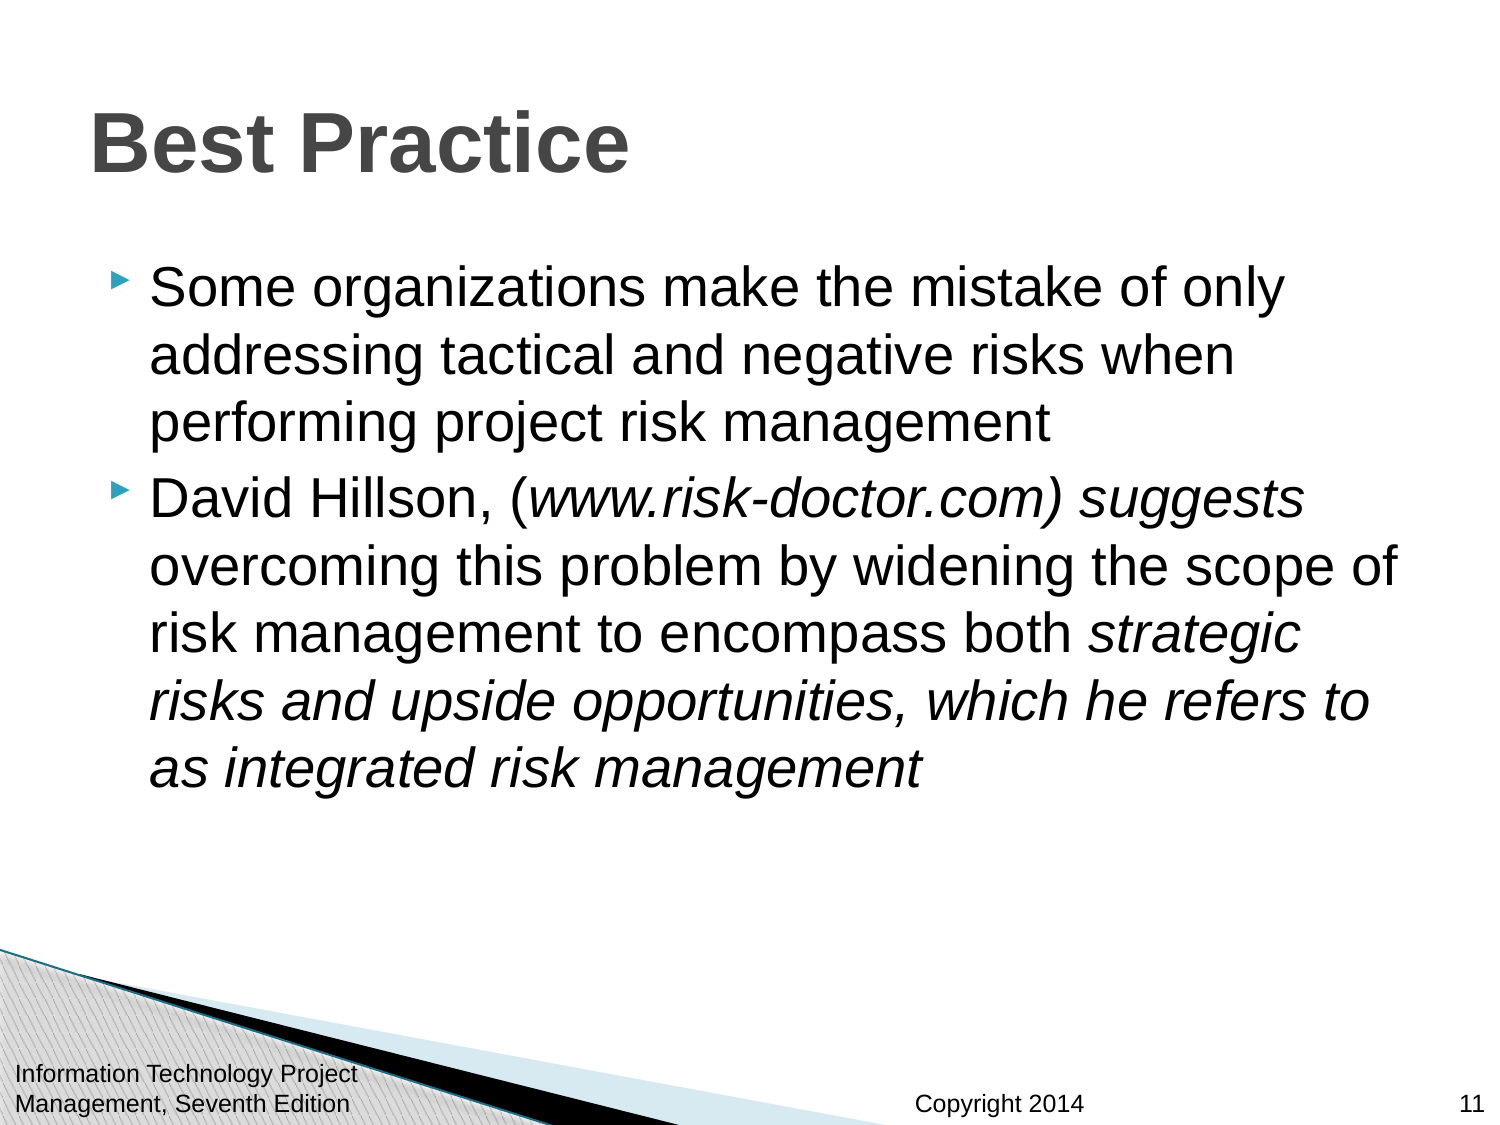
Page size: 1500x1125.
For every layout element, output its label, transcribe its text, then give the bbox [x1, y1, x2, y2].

footer Information Technology Project Management, Seventh Edition [0, 1065, 425, 1125]
slide_number 11 [1408, 1065, 1500, 1125]
list Some organizations make the mistake of only addressing tactical and negative risks when performing project risk management David Hillson, (www.risk-doctor.com) suggests overcoming this problem by widening the scope of risk management to encompass both strategic risks and upside opportunities, which he refers to as integrated risk management [74, 242, 1426, 986]
title Best Practice [75, 45, 1425, 233]
